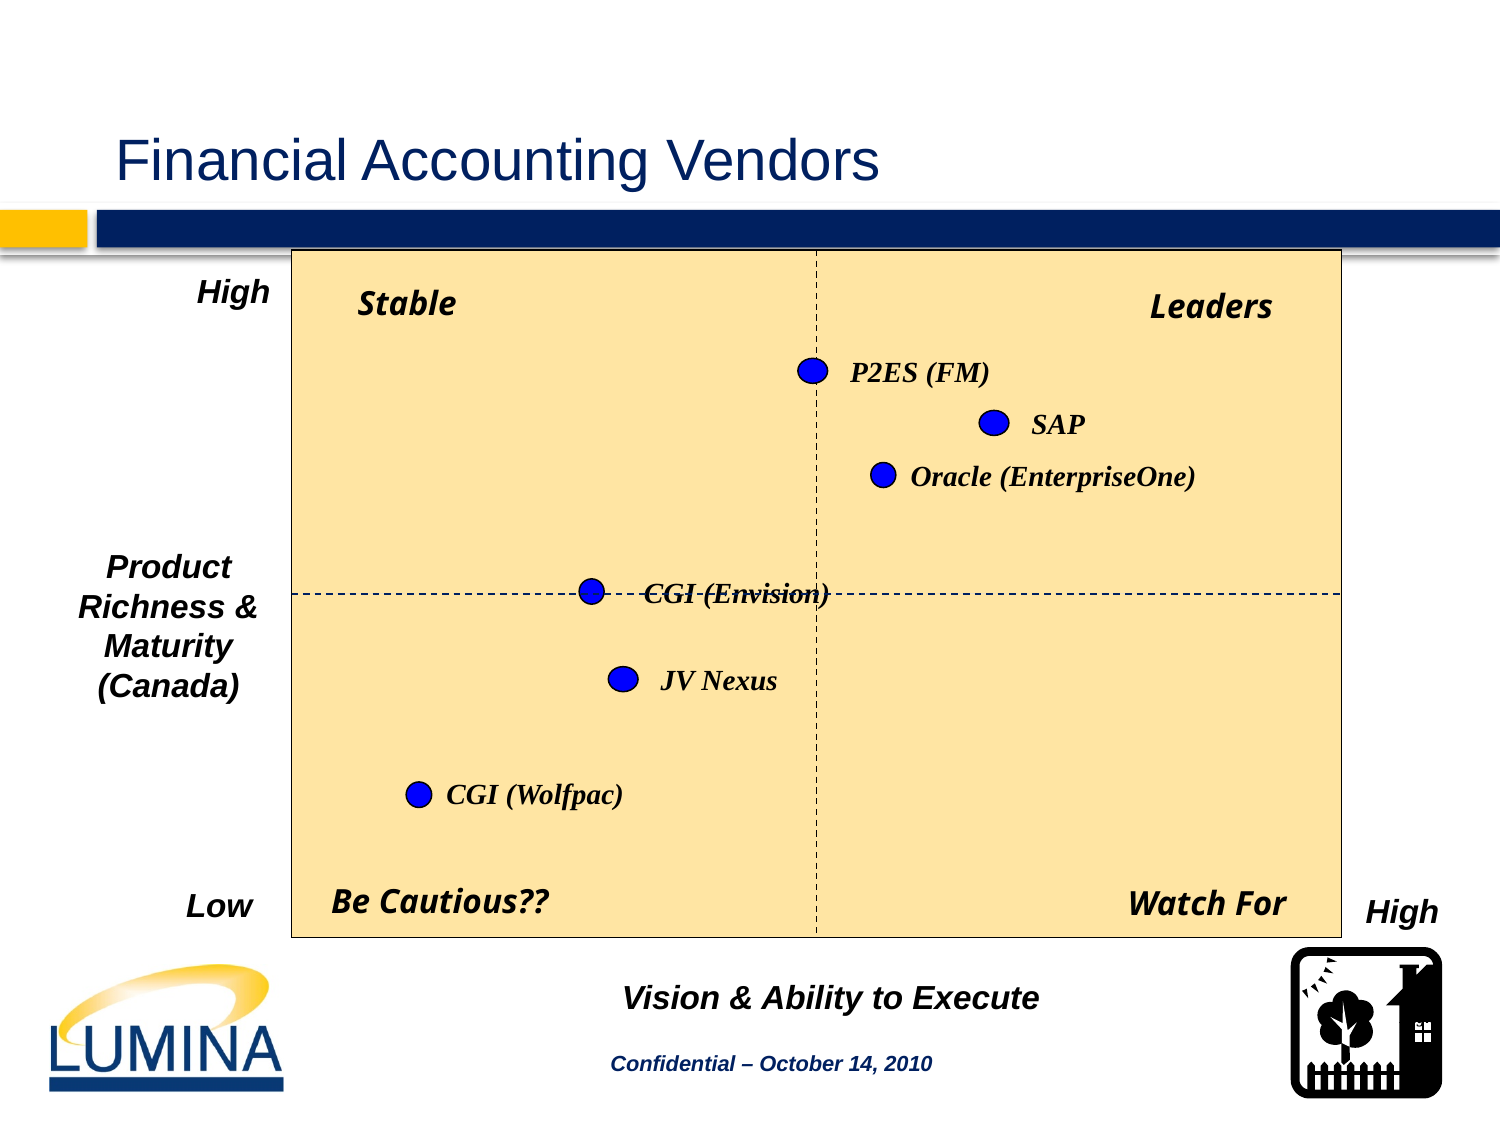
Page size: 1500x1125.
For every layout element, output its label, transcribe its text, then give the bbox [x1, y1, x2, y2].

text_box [797, 345, 1099, 397]
text_box Vision & Ability to Execute [593, 968, 1069, 1024]
text_box Product Richness & Maturity (Canada) [24, 537, 313, 712]
picture [49, 964, 284, 1094]
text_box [578, 566, 867, 593]
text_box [405, 766, 646, 818]
text_box Watch For [1112, 874, 1302, 930]
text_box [870, 449, 1228, 501]
text_box Stable [342, 274, 472, 330]
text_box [978, 397, 1280, 449]
text_box Leaders [1134, 277, 1289, 332]
text_box Be Cautious?? [316, 872, 564, 928]
text_box [291, 249, 1342, 593]
text_box Low [171, 877, 268, 932]
text_box [291, 604, 1342, 938]
text_box High [1384, 999, 1450, 1035]
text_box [607, 653, 909, 705]
title Financial Accounting Vendors [100, 37, 1439, 201]
text_box High [174, 262, 293, 318]
text_box High [1350, 883, 1455, 978]
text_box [578, 604, 867, 617]
